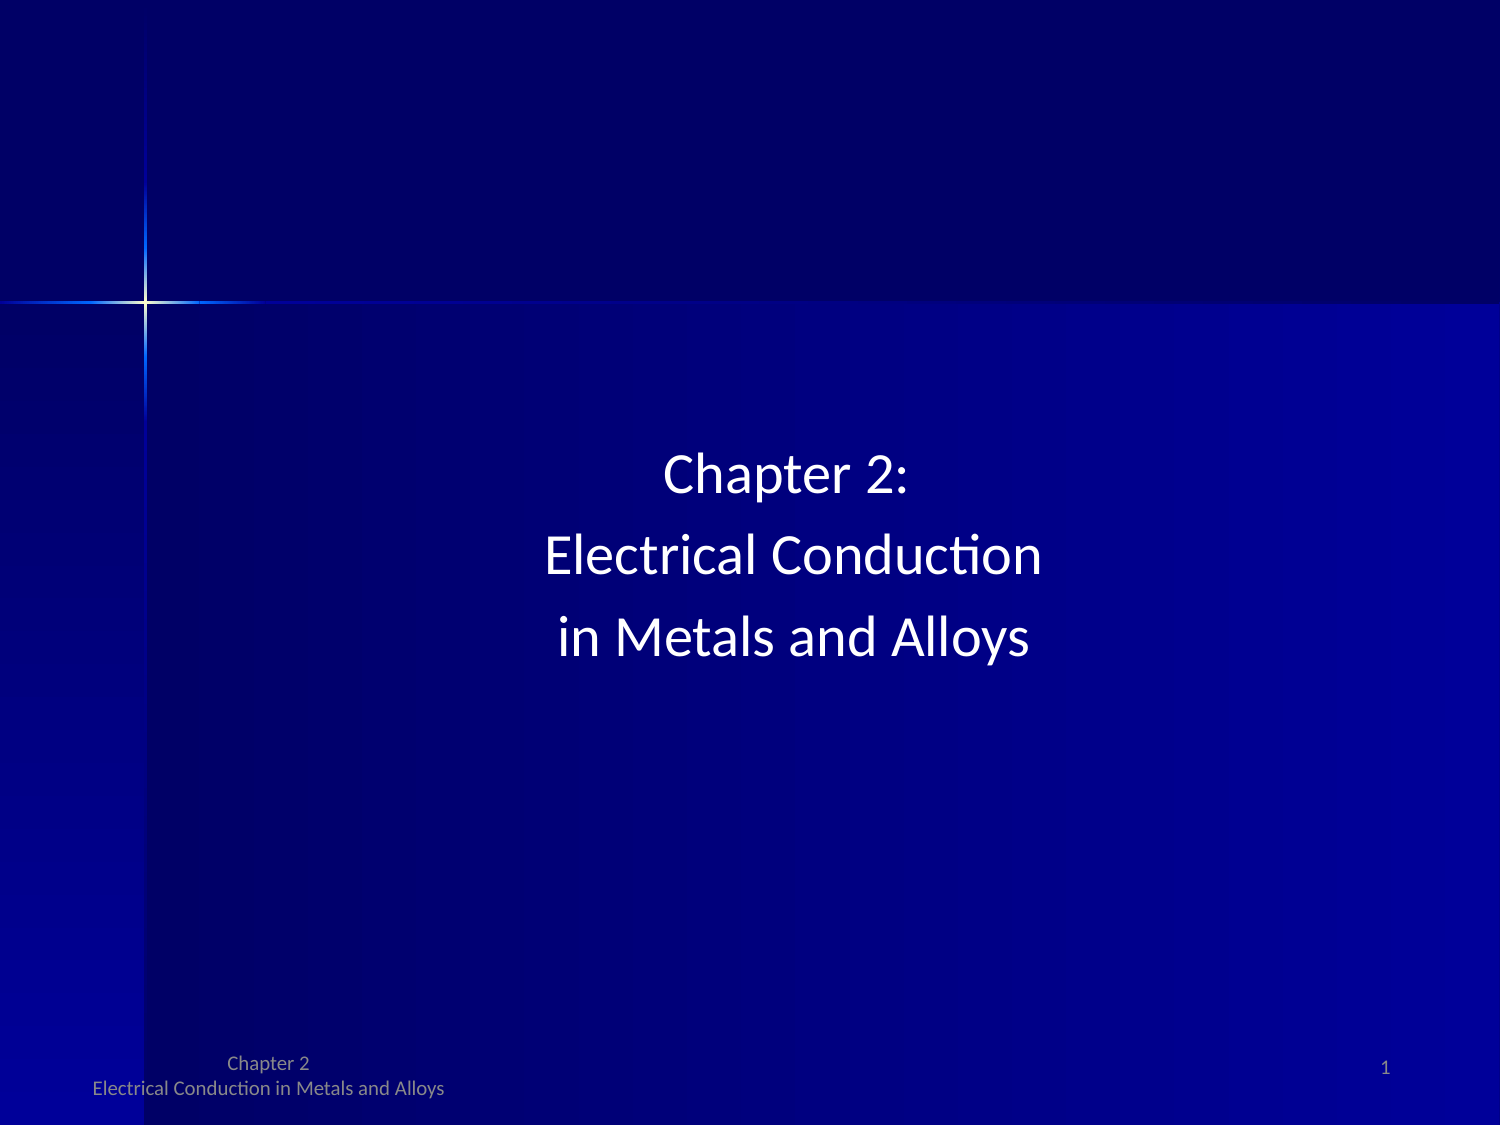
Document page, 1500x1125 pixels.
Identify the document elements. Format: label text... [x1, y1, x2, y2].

subtitle Chapter 2: Electrical Conduction in Metals and Alloys [312, 427, 1276, 689]
slide_number Chapter 2 Electrical Conduction in Metals and Alloys [74, 1037, 463, 1113]
